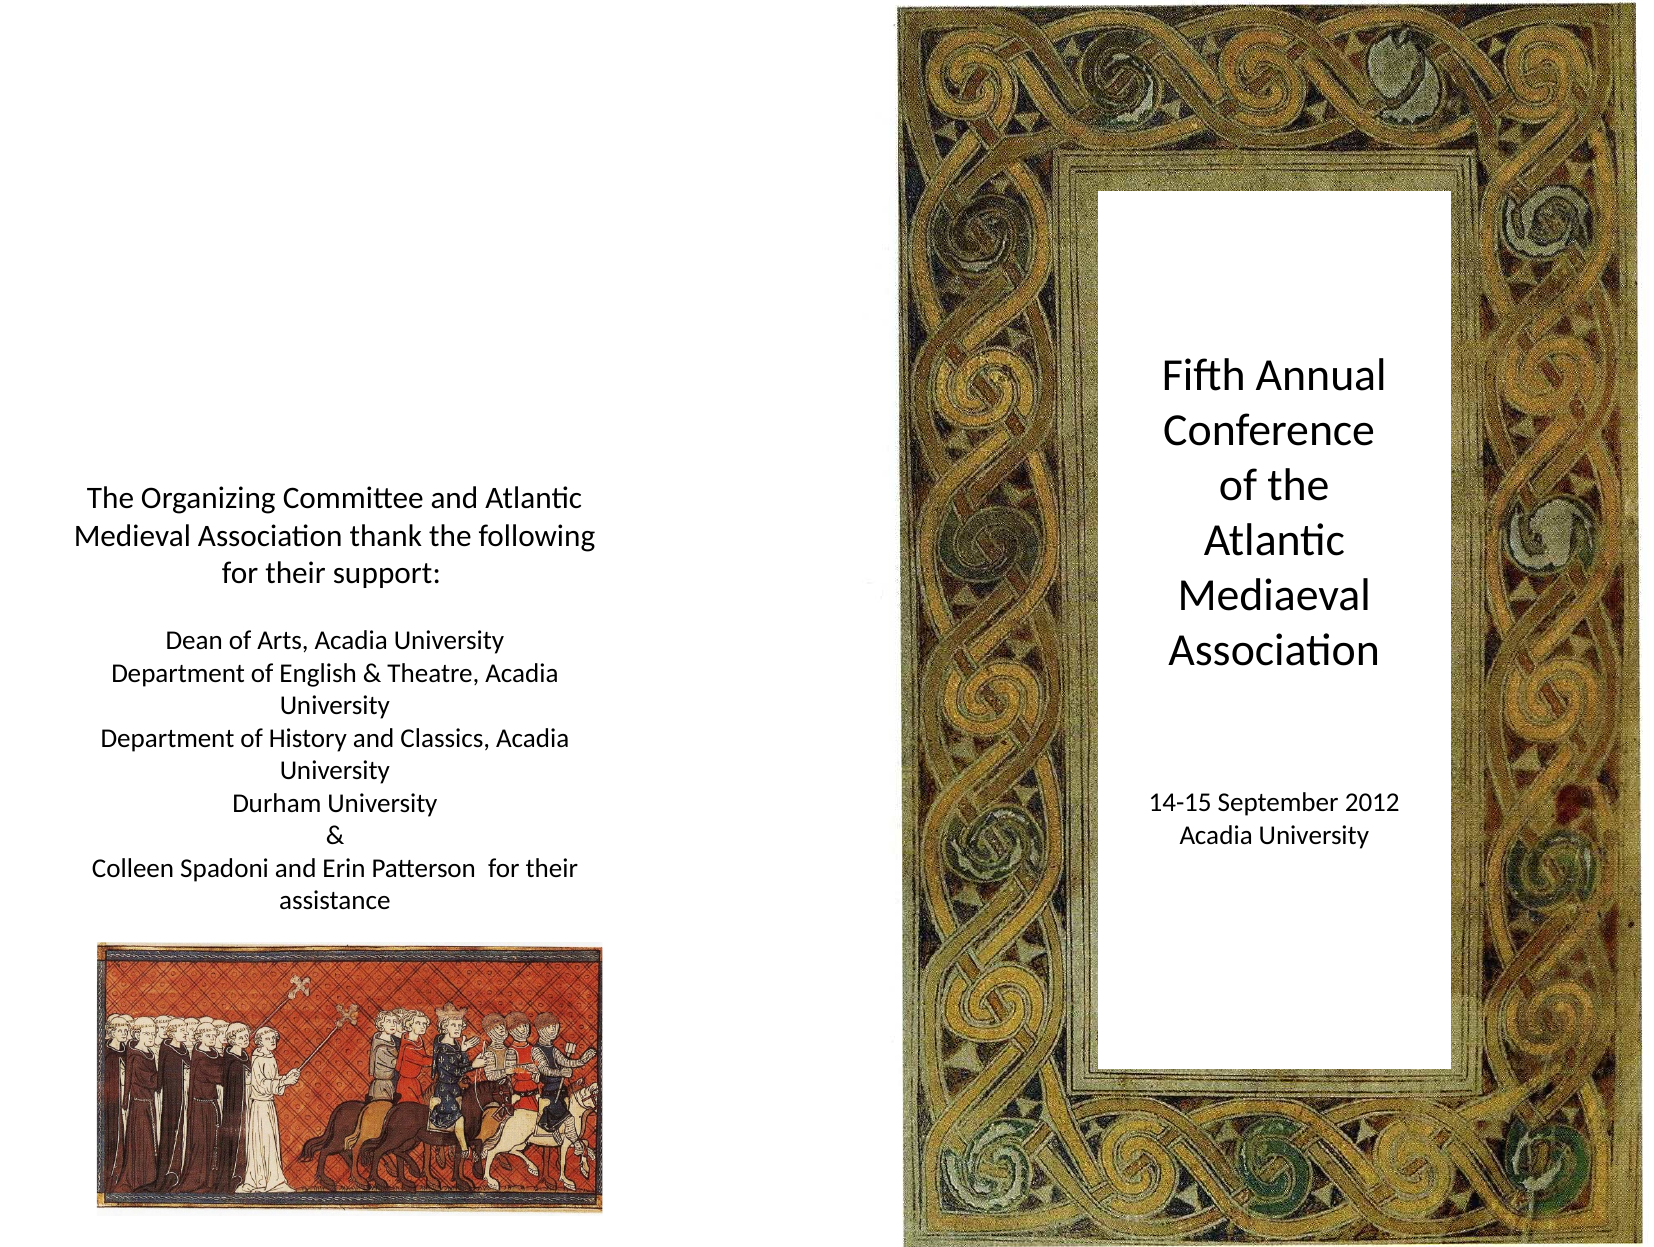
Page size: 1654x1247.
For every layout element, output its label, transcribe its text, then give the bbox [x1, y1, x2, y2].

picture [861, 0, 1654, 1247]
picture [96, 941, 603, 1216]
text_box The Organizing Committee and Atlantic Medieval Association thank the following for their support: Dean of Arts, Acadia University Department of English & Theatre, Acadia University Department of History and Classics, Acadia University Durham University & Colleen Spadoni and Erin Patterson for their assistance [48, 469, 622, 1024]
